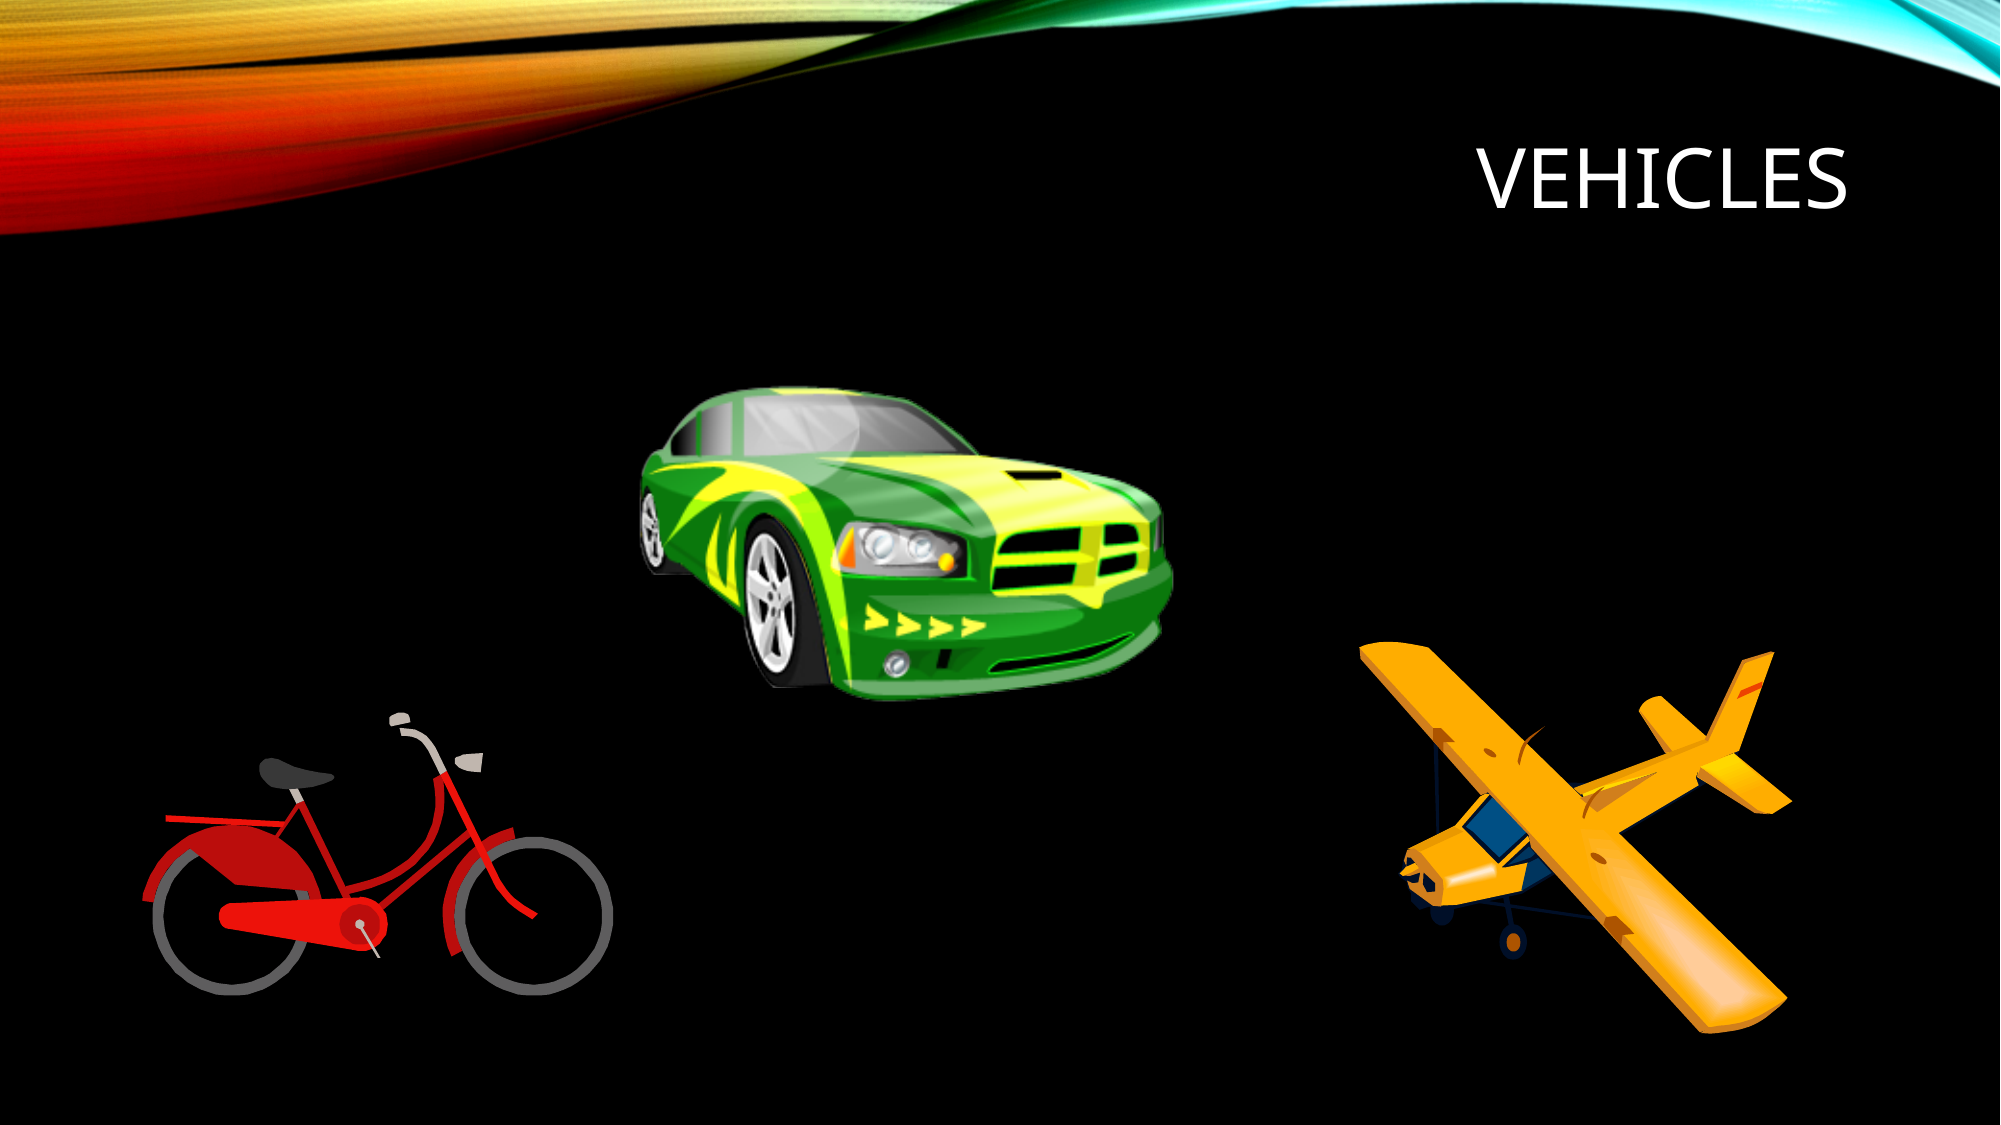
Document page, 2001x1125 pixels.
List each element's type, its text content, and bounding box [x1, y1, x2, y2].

picture [633, 353, 1181, 712]
title Vehicles [474, 125, 1888, 338]
picture [0, 0, 2000, 237]
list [1358, 637, 1793, 1034]
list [140, 710, 615, 998]
